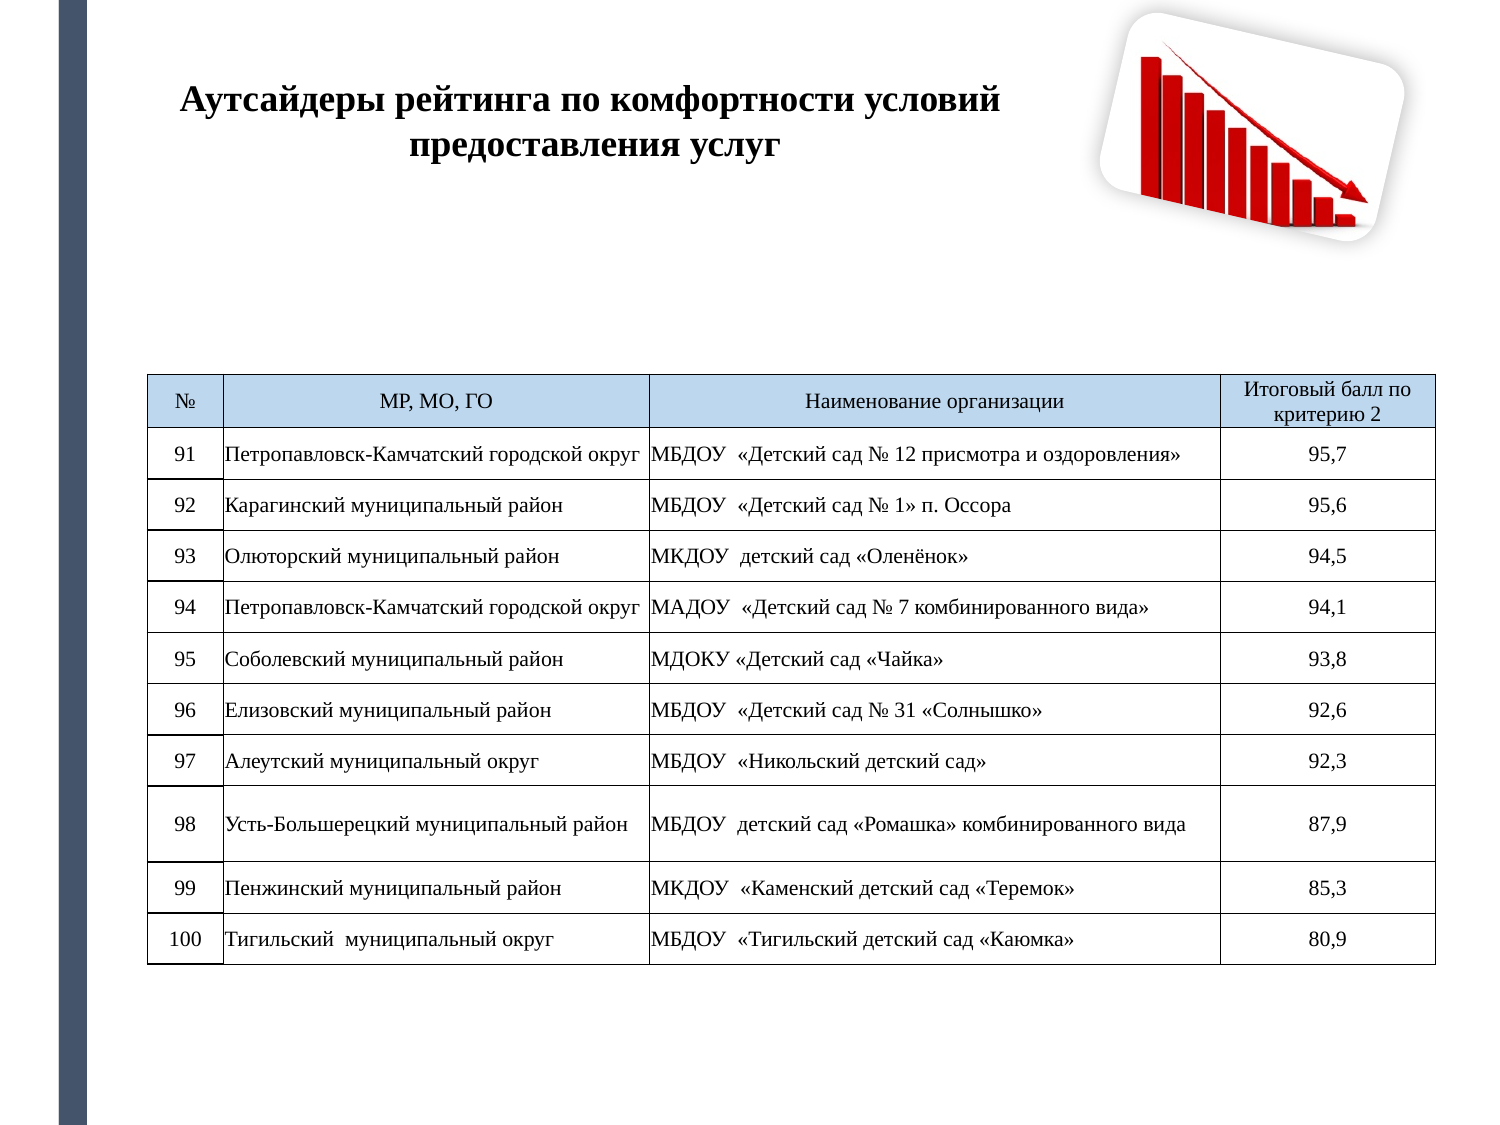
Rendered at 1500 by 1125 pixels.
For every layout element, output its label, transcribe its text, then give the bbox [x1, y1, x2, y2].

table_cell 85,3 [1221, 862, 1435, 913]
text_box Аутсайдеры рейтинга по комфортности условий предоставления услуг [53, 66, 1107, 172]
table_cell МБДОУ «Тигильский детский сад «Каюмка» [650, 914, 1220, 964]
table_cell МБДОУ детский сад «Ромашка» комбинированного вида [650, 786, 1220, 861]
table_cell 94 [148, 582, 223, 632]
table_cell Соболевский муниципальный район [224, 633, 649, 683]
table_cell 94,5 [1221, 531, 1435, 581]
table_cell Тигильский муниципальный округ [224, 914, 649, 964]
table_cell Усть-Большерецкий муниципальный район [224, 786, 649, 861]
table_cell 80,9 [1221, 914, 1435, 964]
table_cell 100 [148, 914, 223, 963]
table_cell Олюторский муниципальный район [224, 531, 649, 581]
table_cell Пенжинский муниципальный район [224, 862, 649, 913]
table_cell 91 [148, 428, 223, 478]
table_cell Алеутский муниципальный округ [224, 735, 649, 785]
table_cell 98 [148, 787, 223, 861]
table_cell 93 [148, 531, 223, 580]
table_cell МКДОУ «Каменский детский сад «Теремок» [650, 862, 1220, 913]
table_cell МКДОУ детский сад «Оленёнок» [650, 531, 1220, 581]
table_cell 96 [148, 684, 223, 734]
table_cell 95 [148, 633, 223, 683]
table_cell 99 [148, 863, 223, 912]
table_cell 95,7 [1221, 428, 1435, 479]
table_cell Петропавловск-Камчатский городской округ [224, 582, 649, 632]
table_cell 95,6 [1221, 480, 1435, 530]
table_cell МБДОУ «Детский сад № 31 «Солнышко» [650, 684, 1220, 734]
table_header МР, МО, ГО [224, 375, 649, 427]
table_header № [148, 375, 223, 427]
table_cell 92 [148, 480, 223, 529]
table_cell 92,3 [1221, 735, 1435, 785]
table_cell 93,8 [1221, 633, 1435, 683]
table_cell МАДОУ «Детский сад № 7 комбинированного вида» [650, 582, 1220, 632]
table_cell МДОКУ «Детский сад «Чайка» [650, 633, 1220, 683]
table_cell Карагинский муниципальный район [224, 480, 649, 530]
table_header Наименование организации [650, 375, 1220, 427]
table_cell МБДОУ «Детский сад № 1» п. Оссора [650, 480, 1220, 530]
table_cell 92,6 [1221, 684, 1435, 734]
table_cell Елизовский муниципальный район [224, 684, 649, 734]
table_cell 87,9 [1221, 786, 1435, 861]
table_cell МБДОУ «Детский сад № 12 присмотра и оздоровления» [650, 428, 1220, 479]
table_header Итоговый балл по критерию 2 [1221, 375, 1435, 427]
table_cell Петропавловск-Камчатский городской округ [224, 428, 649, 479]
picture [1099, 12, 1405, 242]
table_cell 97 [148, 736, 223, 785]
table_cell 94,1 [1221, 582, 1435, 632]
table_cell МБДОУ «Никольский детский сад» [650, 735, 1220, 785]
